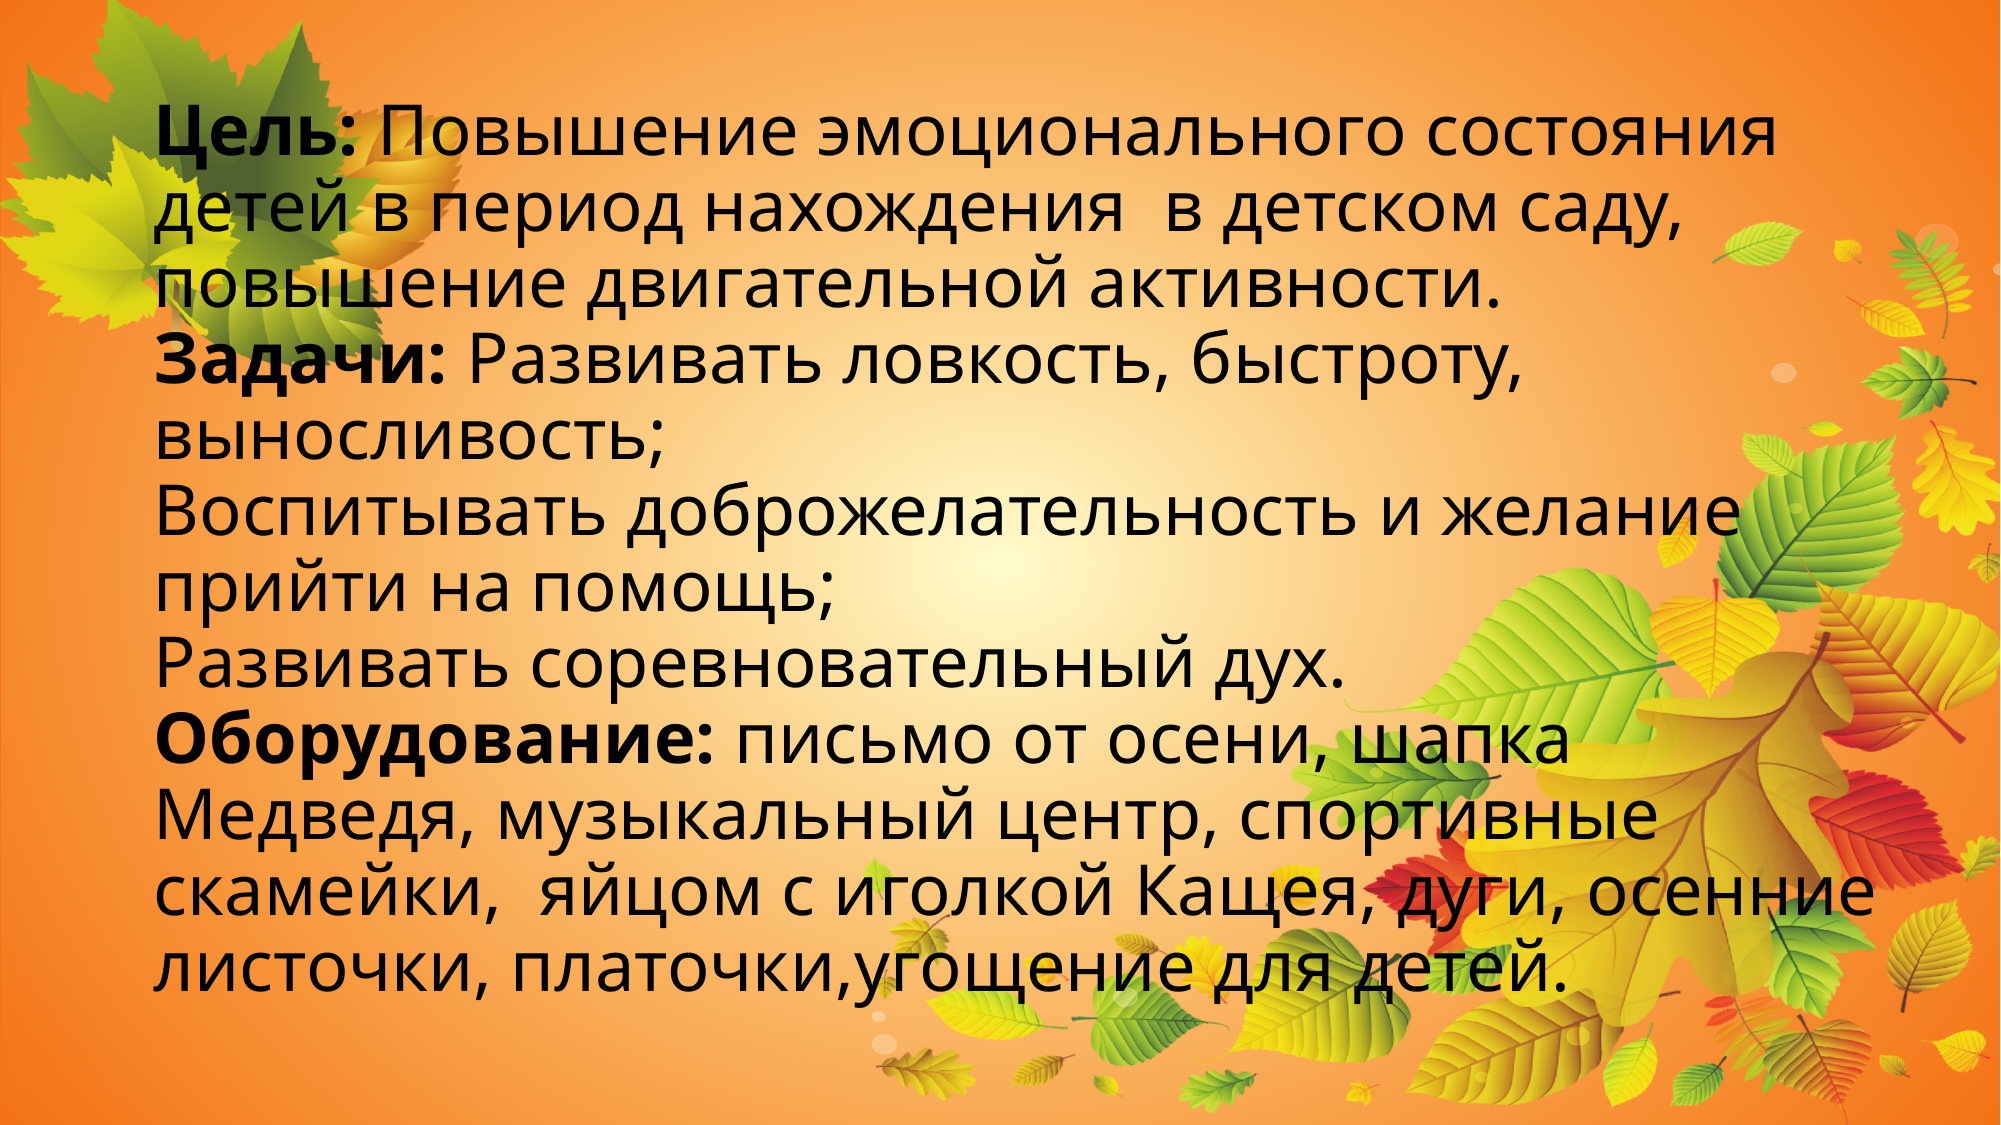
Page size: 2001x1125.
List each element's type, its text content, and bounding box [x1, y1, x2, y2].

title Цель: Повышение эмоционального состояния детей в период нахождения в детском саду, повышение двигательной активности. Задачи: Развивать ловкость, быстроту, выносливость; Воспитывать доброжелательность и желание прийти на помощь; Развивать соревновательный дух. Оборудование: письмо от осени, шапка Медведя, музыкальный центр, спортивные скамейки, яйцом с иголкой Кащея, дуги, осенние листочки, платочки,угощение для детей. [138, 0, 1902, 1099]
picture [0, 0, 2001, 1125]
